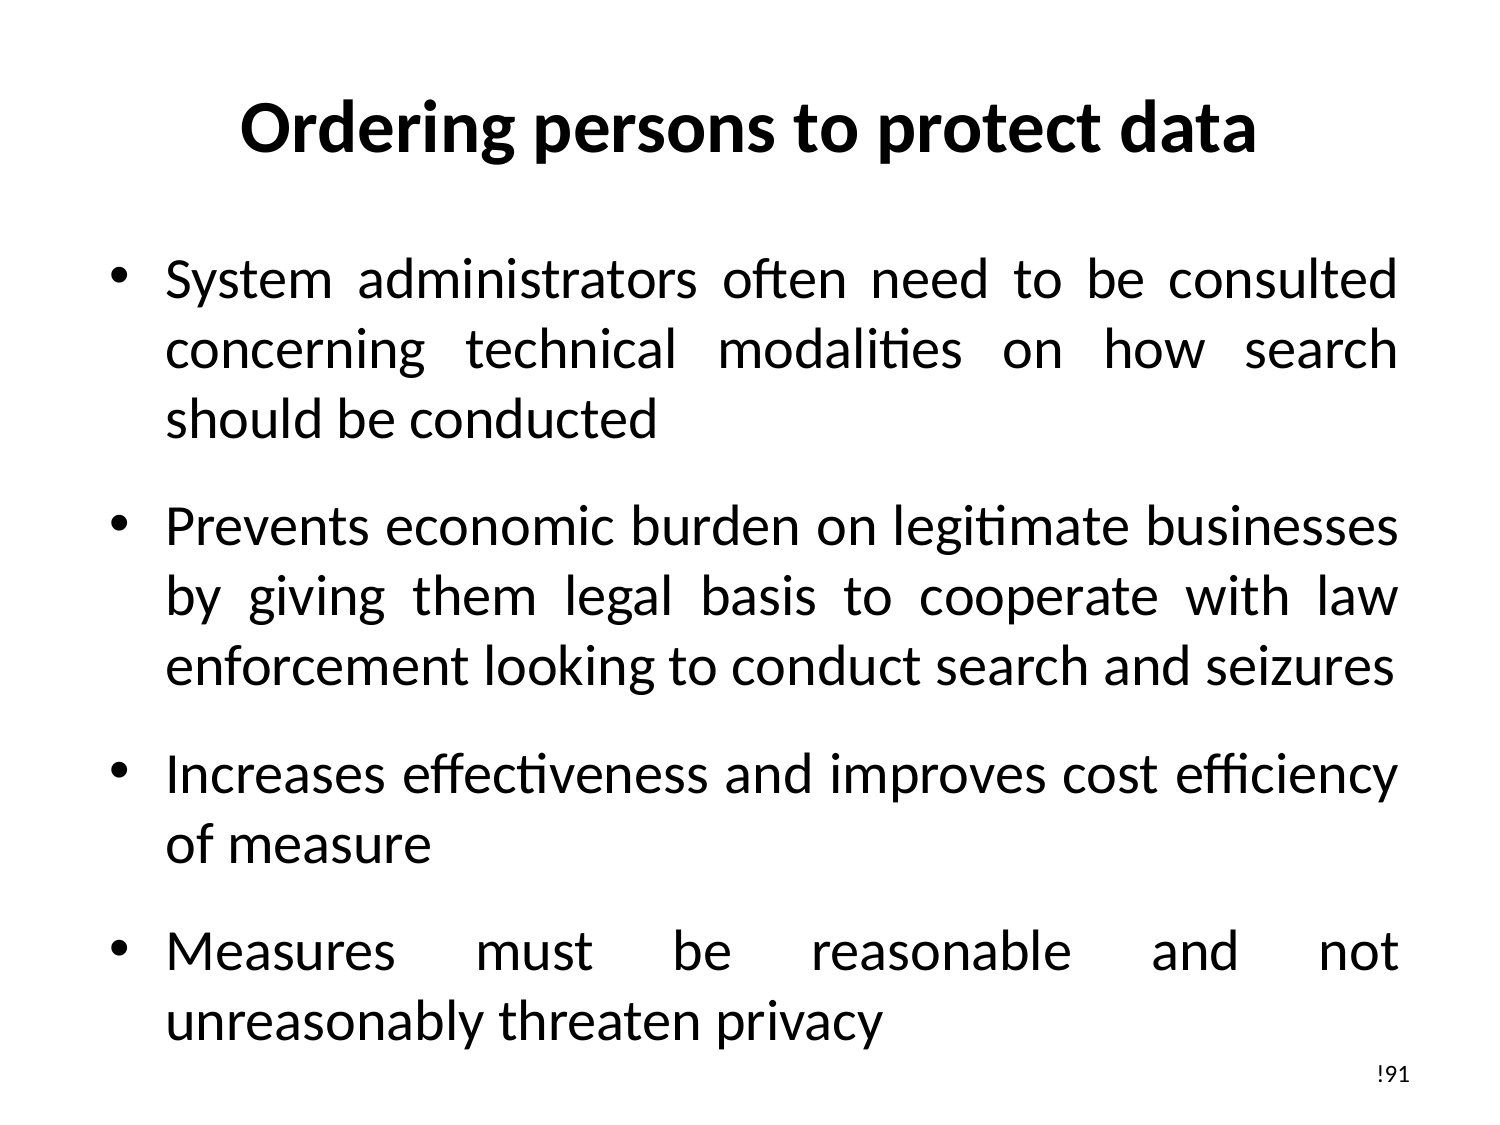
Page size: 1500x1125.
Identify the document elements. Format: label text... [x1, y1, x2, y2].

title Ordering persons to protect data [74, 28, 1426, 217]
list System administrators often need to be consulted concerning technical modalities on how search should be conducted Prevents economic burden on legitimate businesses by giving them legal basis to cooperate with law enforcement looking to conduct search and seizures Increases effectiveness and improves cost efficiency of measure Measures must be reasonable and not unreasonably threaten privacy [93, 232, 1416, 923]
slide_number !91 [1074, 1042, 1425, 1103]
